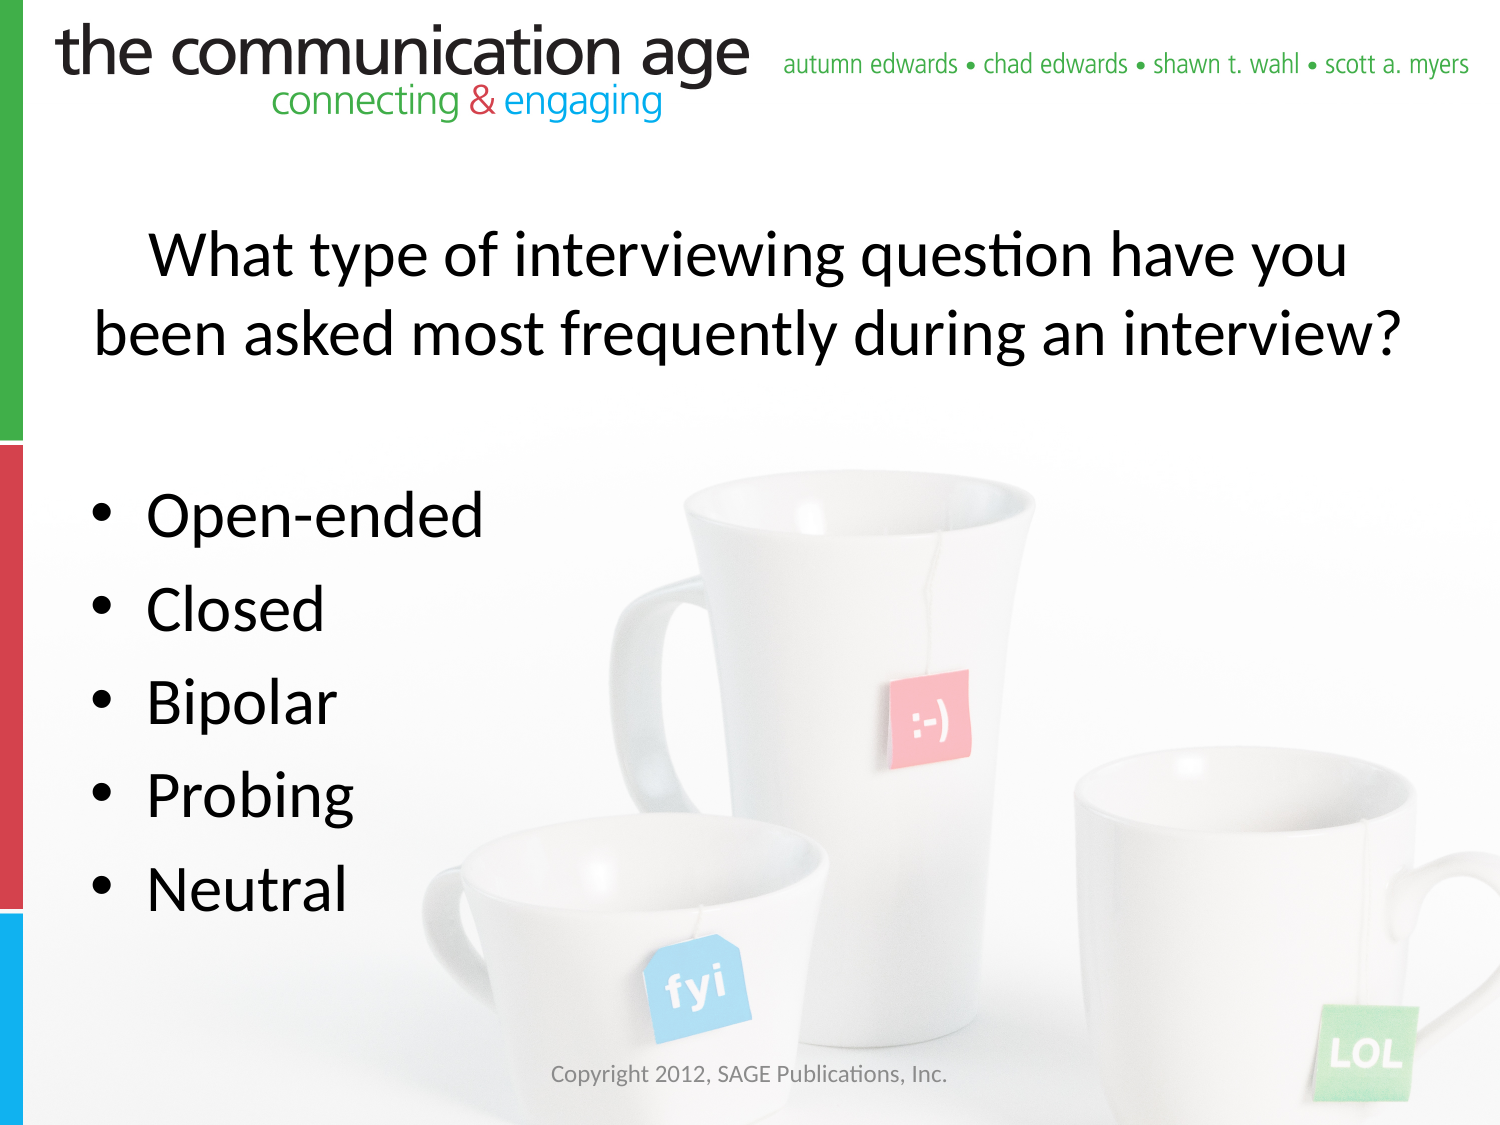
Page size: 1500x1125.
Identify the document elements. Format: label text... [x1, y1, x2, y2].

title What type of interviewing question have you been asked most frequently during an interview? [75, 195, 1425, 384]
footer Copyright 2012, SAGE Publications, Inc. [512, 1042, 988, 1103]
list Open-ended Closed Bipolar Probing Neutral [75, 463, 1425, 1005]
picture [0, 0, 1500, 1125]
